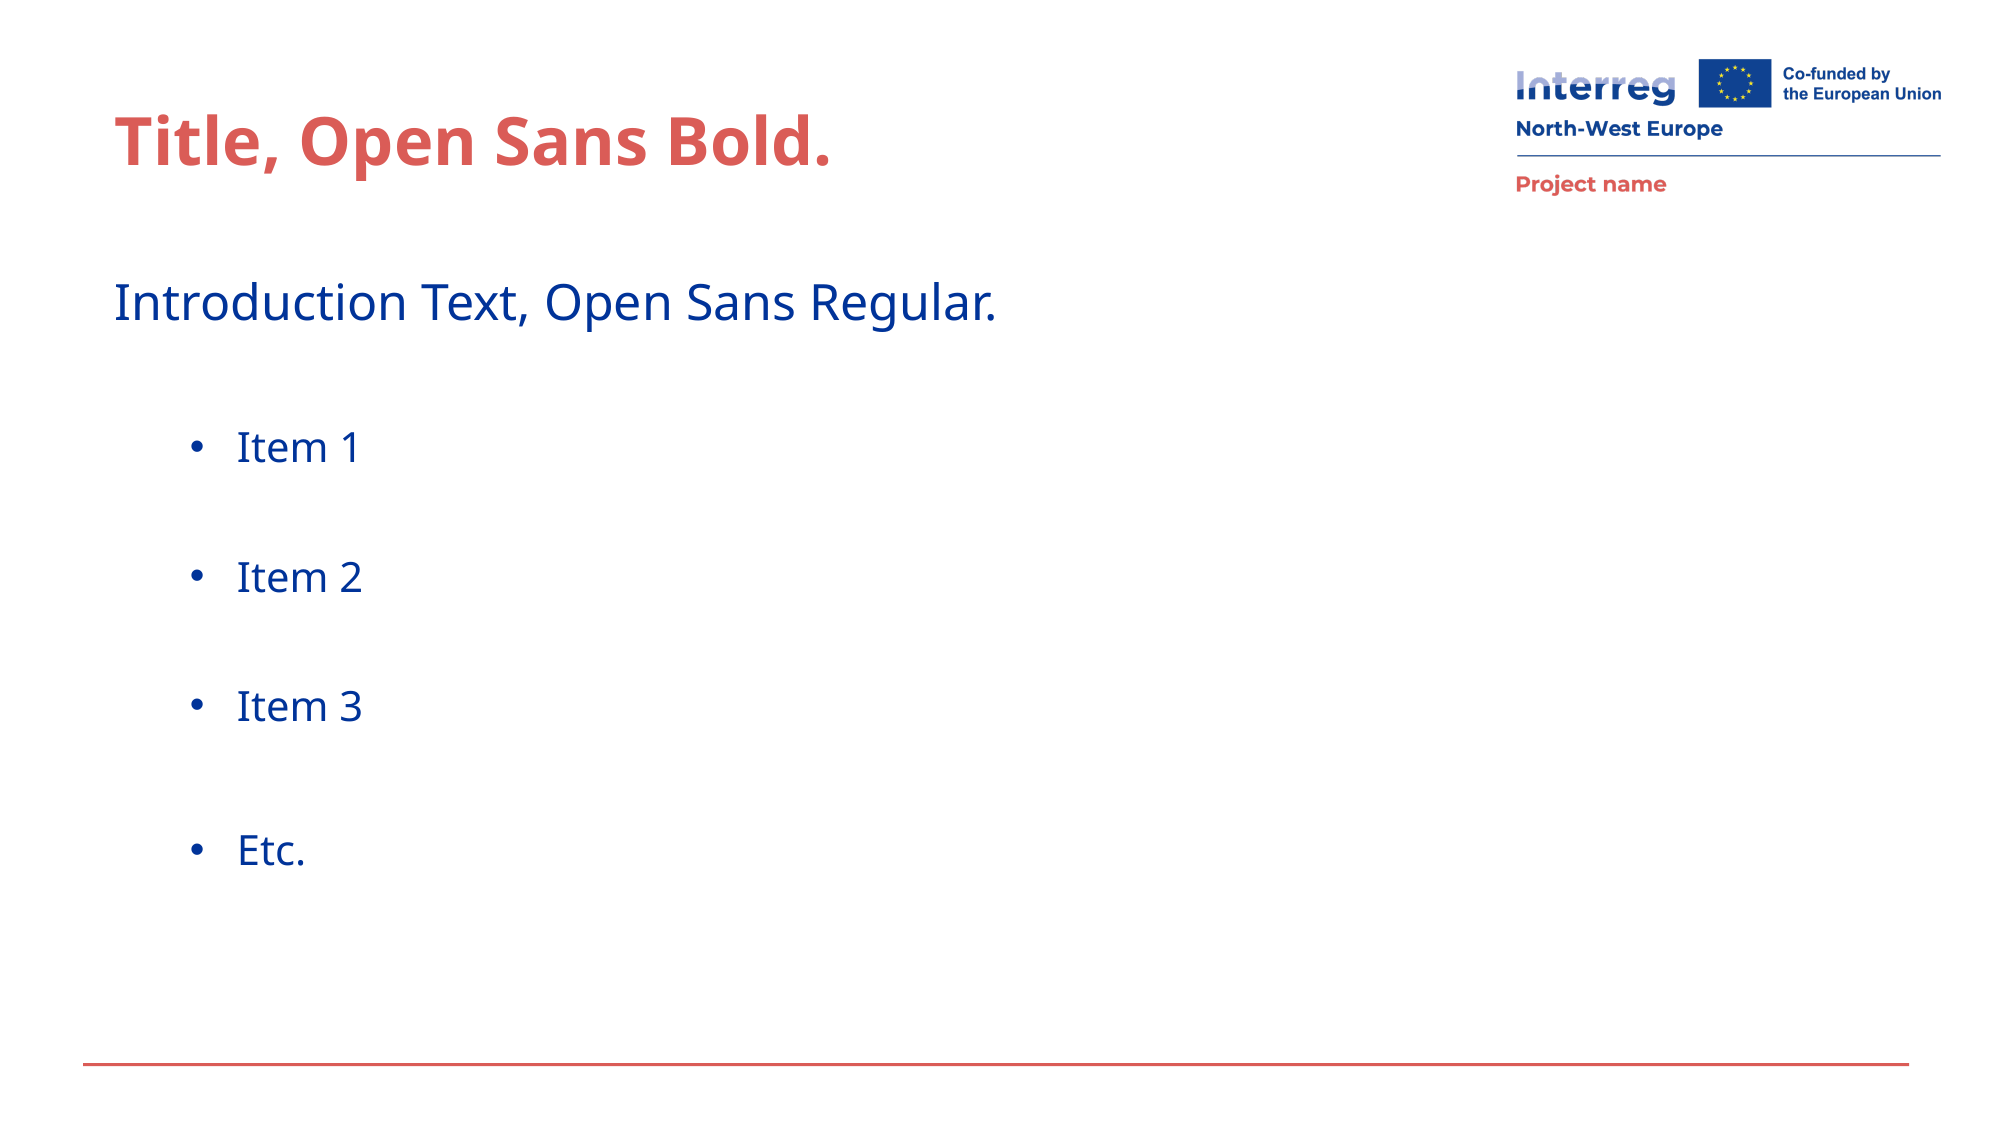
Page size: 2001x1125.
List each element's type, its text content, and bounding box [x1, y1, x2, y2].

title Title, Open Sans Bold. [99, 45, 1282, 233]
picture [1458, 0, 2000, 251]
list Introduction Text, Open Sans Regular. Item 1 Item 2 Item 3 Etc. [99, 262, 1900, 1005]
